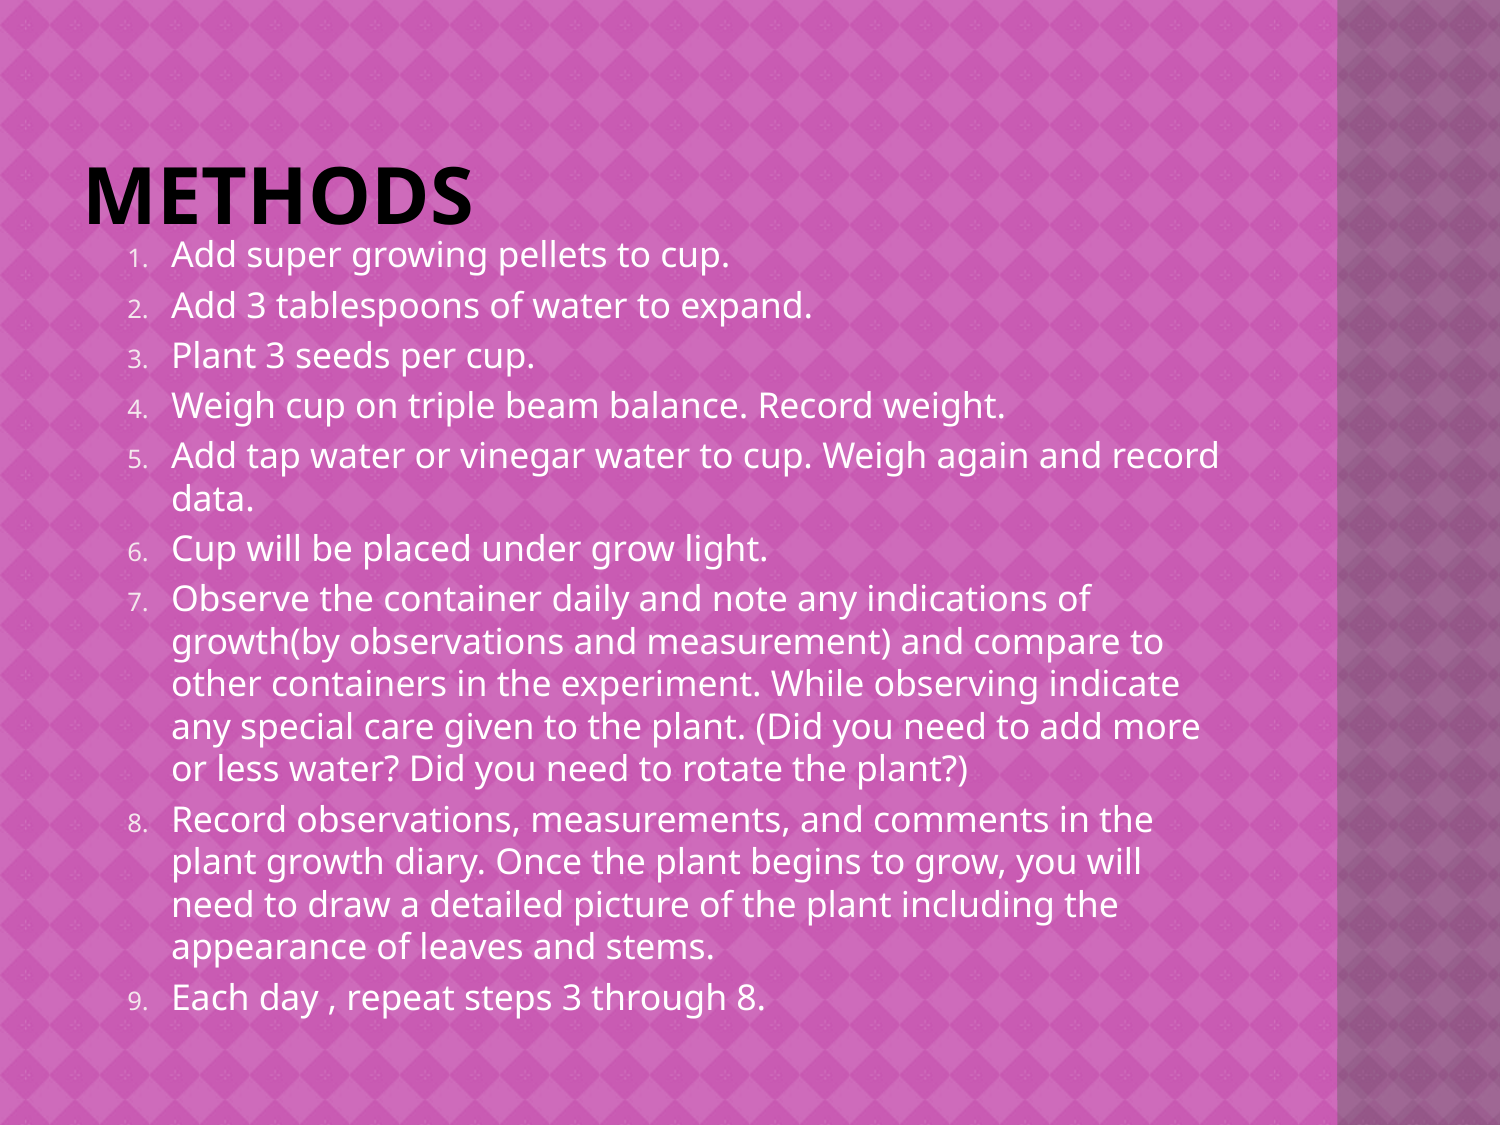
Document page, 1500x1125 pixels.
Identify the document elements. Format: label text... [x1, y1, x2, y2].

title Methods [75, 52, 1263, 240]
list Add super growing pellets to cup. Add 3 tablespoons of water to expand. Plant 3 seeds per cup. Weigh cup on triple beam balance. Record weight. Add tap water or vinegar water to cup. Weigh again and record data. Cup will be placed under grow light. Observe the container daily and note any indications of growth(by observations and measurement) and compare to other containers in the experiment. While observing indicate any special care given to the plant. (Did you need to add more or less water? Did you need to rotate the plant?) Record observations, measurements, and comments in the plant growth diary. Once the plant begins to grow, you will need to draw a detailed picture of the plant including the appearance of leaves and stems. Each day , repeat steps 3 through 8. [112, 224, 1238, 1038]
